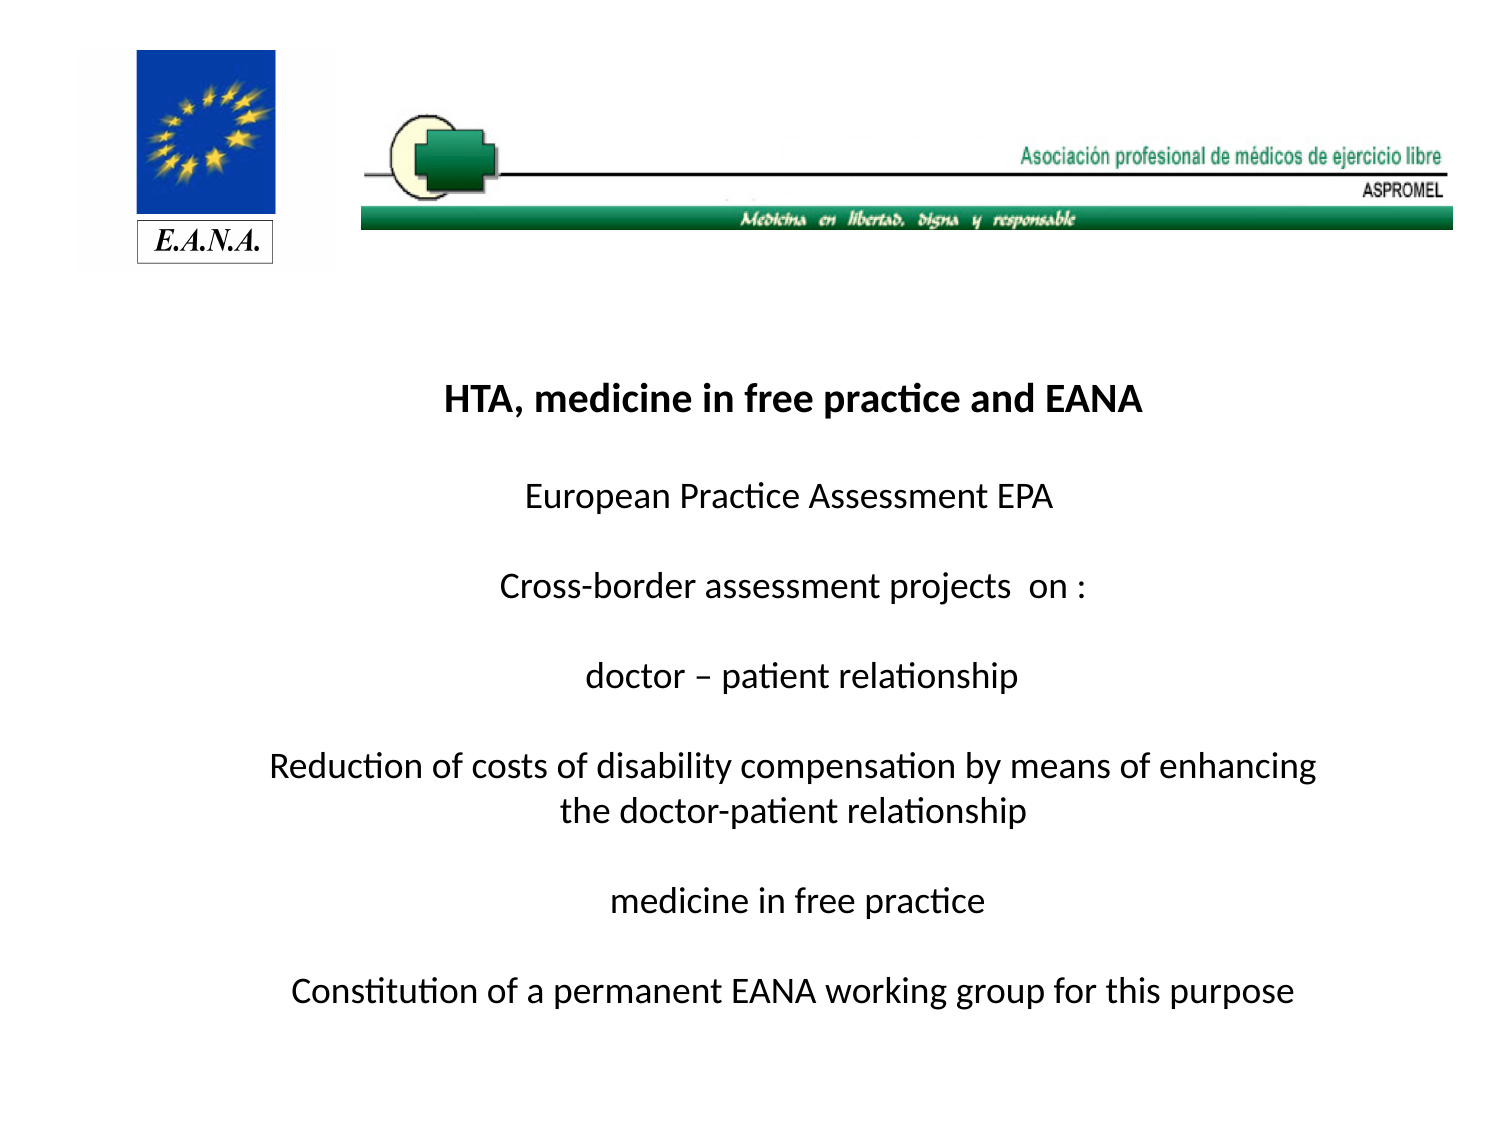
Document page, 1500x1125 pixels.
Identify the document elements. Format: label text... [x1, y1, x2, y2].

text_box HTA, medicine in free practice and EANA European Practice Assessment EPA Cross-border assessment projects on : doctor – patient relationship Reduction of costs of disability compensation by means of enhancing the doctor-patient relationship medicine in free practice Constitution of a permanent EANA working group for this purpose [134, 363, 1453, 1019]
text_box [75, 50, 336, 219]
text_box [361, 108, 1453, 230]
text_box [75, 220, 336, 274]
